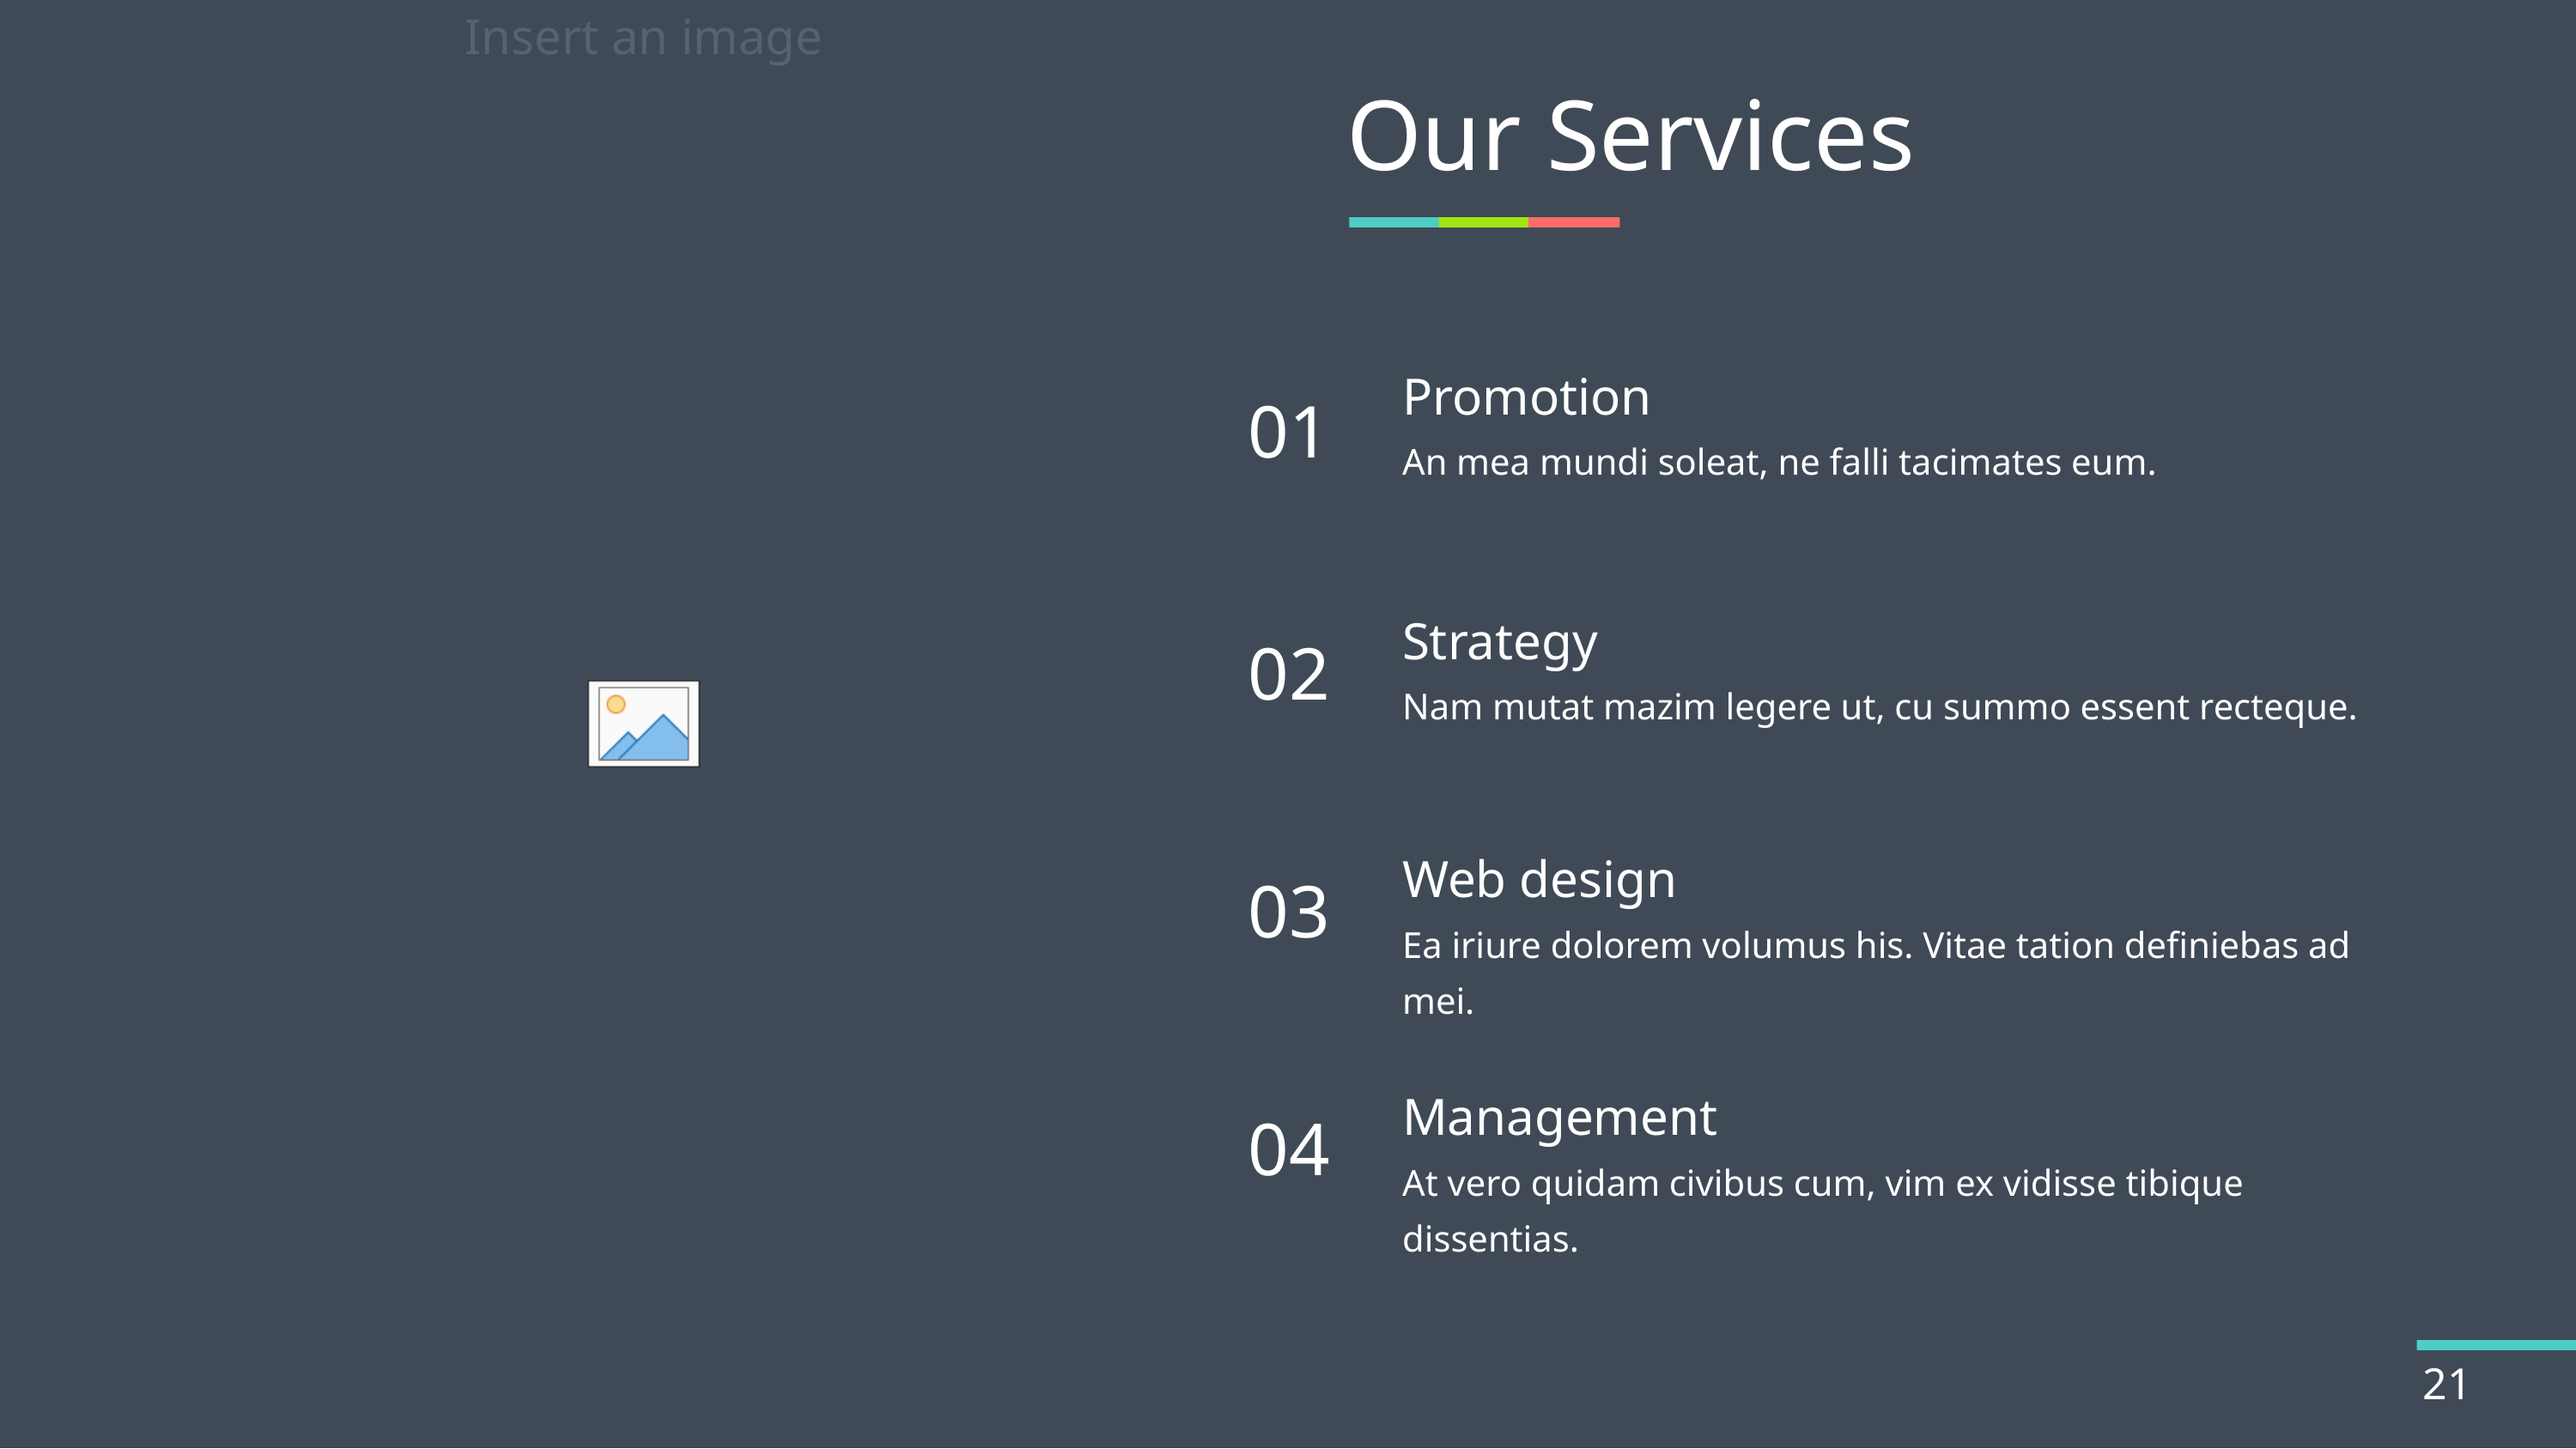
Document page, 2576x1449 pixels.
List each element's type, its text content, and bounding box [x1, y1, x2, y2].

list 04 [1288, 1086, 1368, 1209]
list 03 [1288, 847, 1368, 970]
slide_number 21 [2409, 1351, 2576, 1421]
list Web design [1389, 824, 2410, 931]
list Strategy [1389, 586, 2410, 693]
list Ea iriure dolorem volumus his. Vitae tation definiebas ad mei. [1389, 931, 2410, 1025]
picture [0, 0, 1288, 1449]
list 02 [1288, 609, 1368, 732]
list Promotion [1389, 342, 2410, 448]
title Our Services [1334, 49, 2512, 230]
list Nam mutat mazim legere ut, cu summo essent recteque. [1389, 693, 2410, 787]
list An mea mundi soleat, ne falli tacimates eum. [1389, 448, 2410, 543]
list 01 [1288, 367, 1368, 490]
list Management [1389, 1062, 2410, 1168]
list At vero quidam civibus cum, vim ex vidisse tibique dissentias. [1389, 1168, 2410, 1263]
